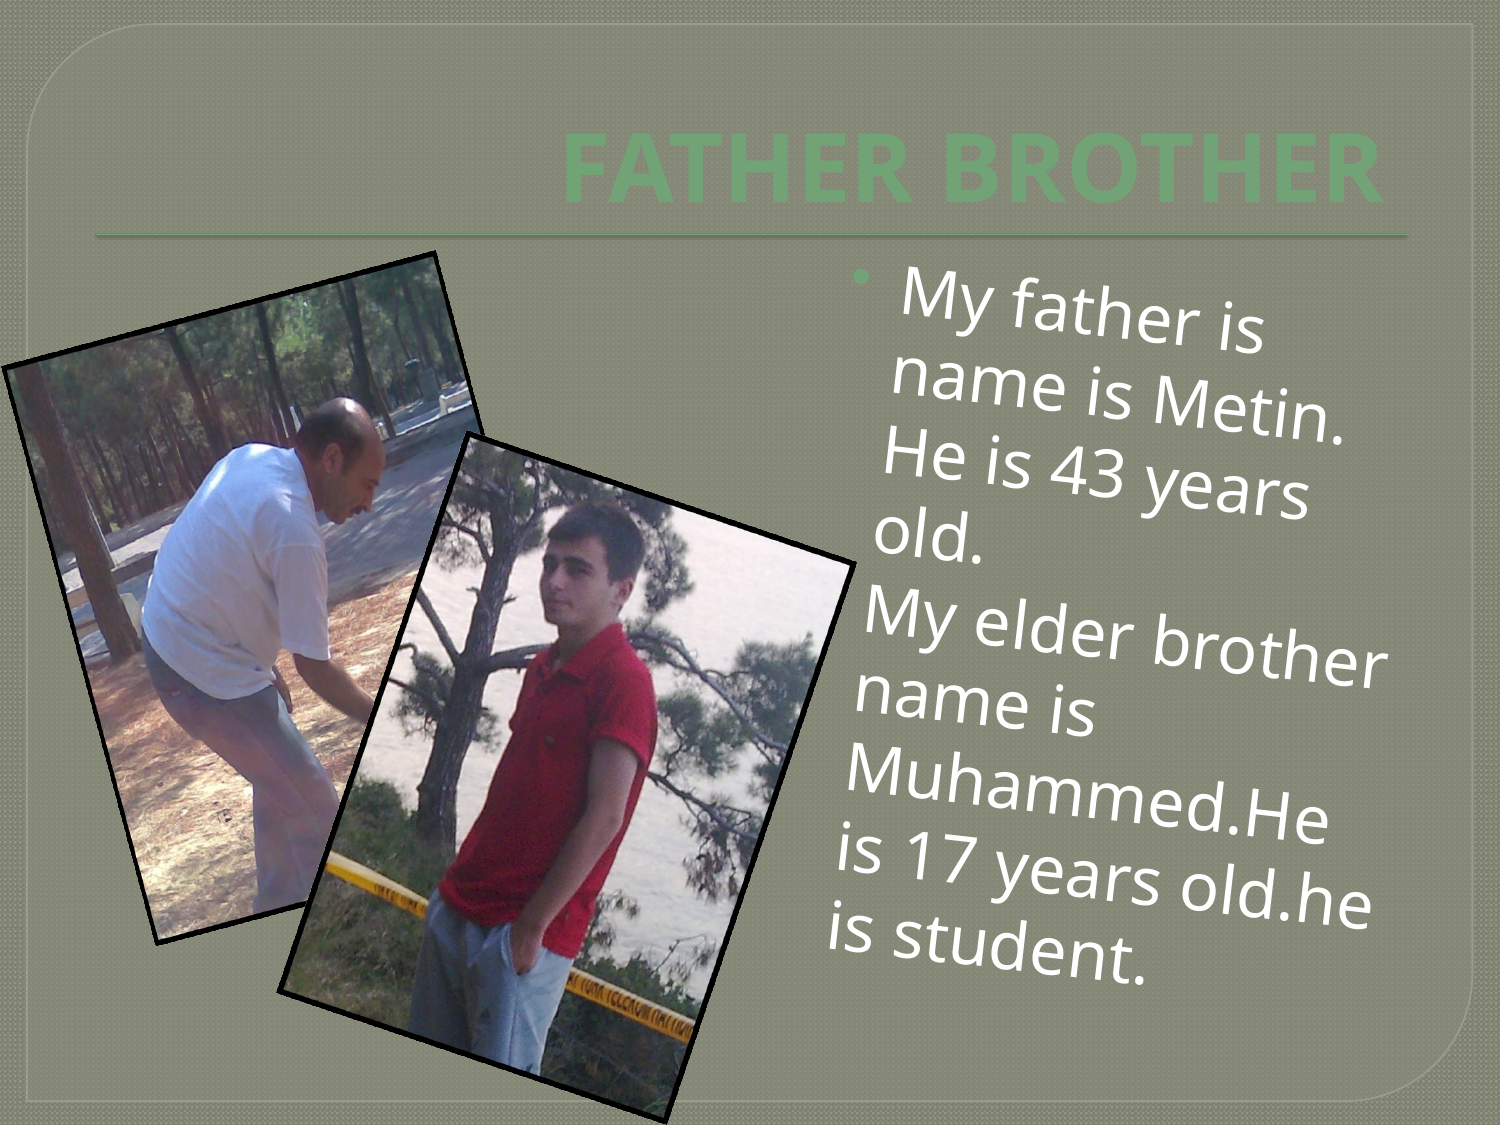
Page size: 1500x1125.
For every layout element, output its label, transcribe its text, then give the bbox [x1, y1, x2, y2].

title Father Brother [75, 41, 1425, 230]
picture [1, 250, 857, 1124]
list My father is name is Metin. He is 43 years old. My elder brother name is Muhammed.He is 17 years old.he is student. [777, 232, 1466, 1042]
